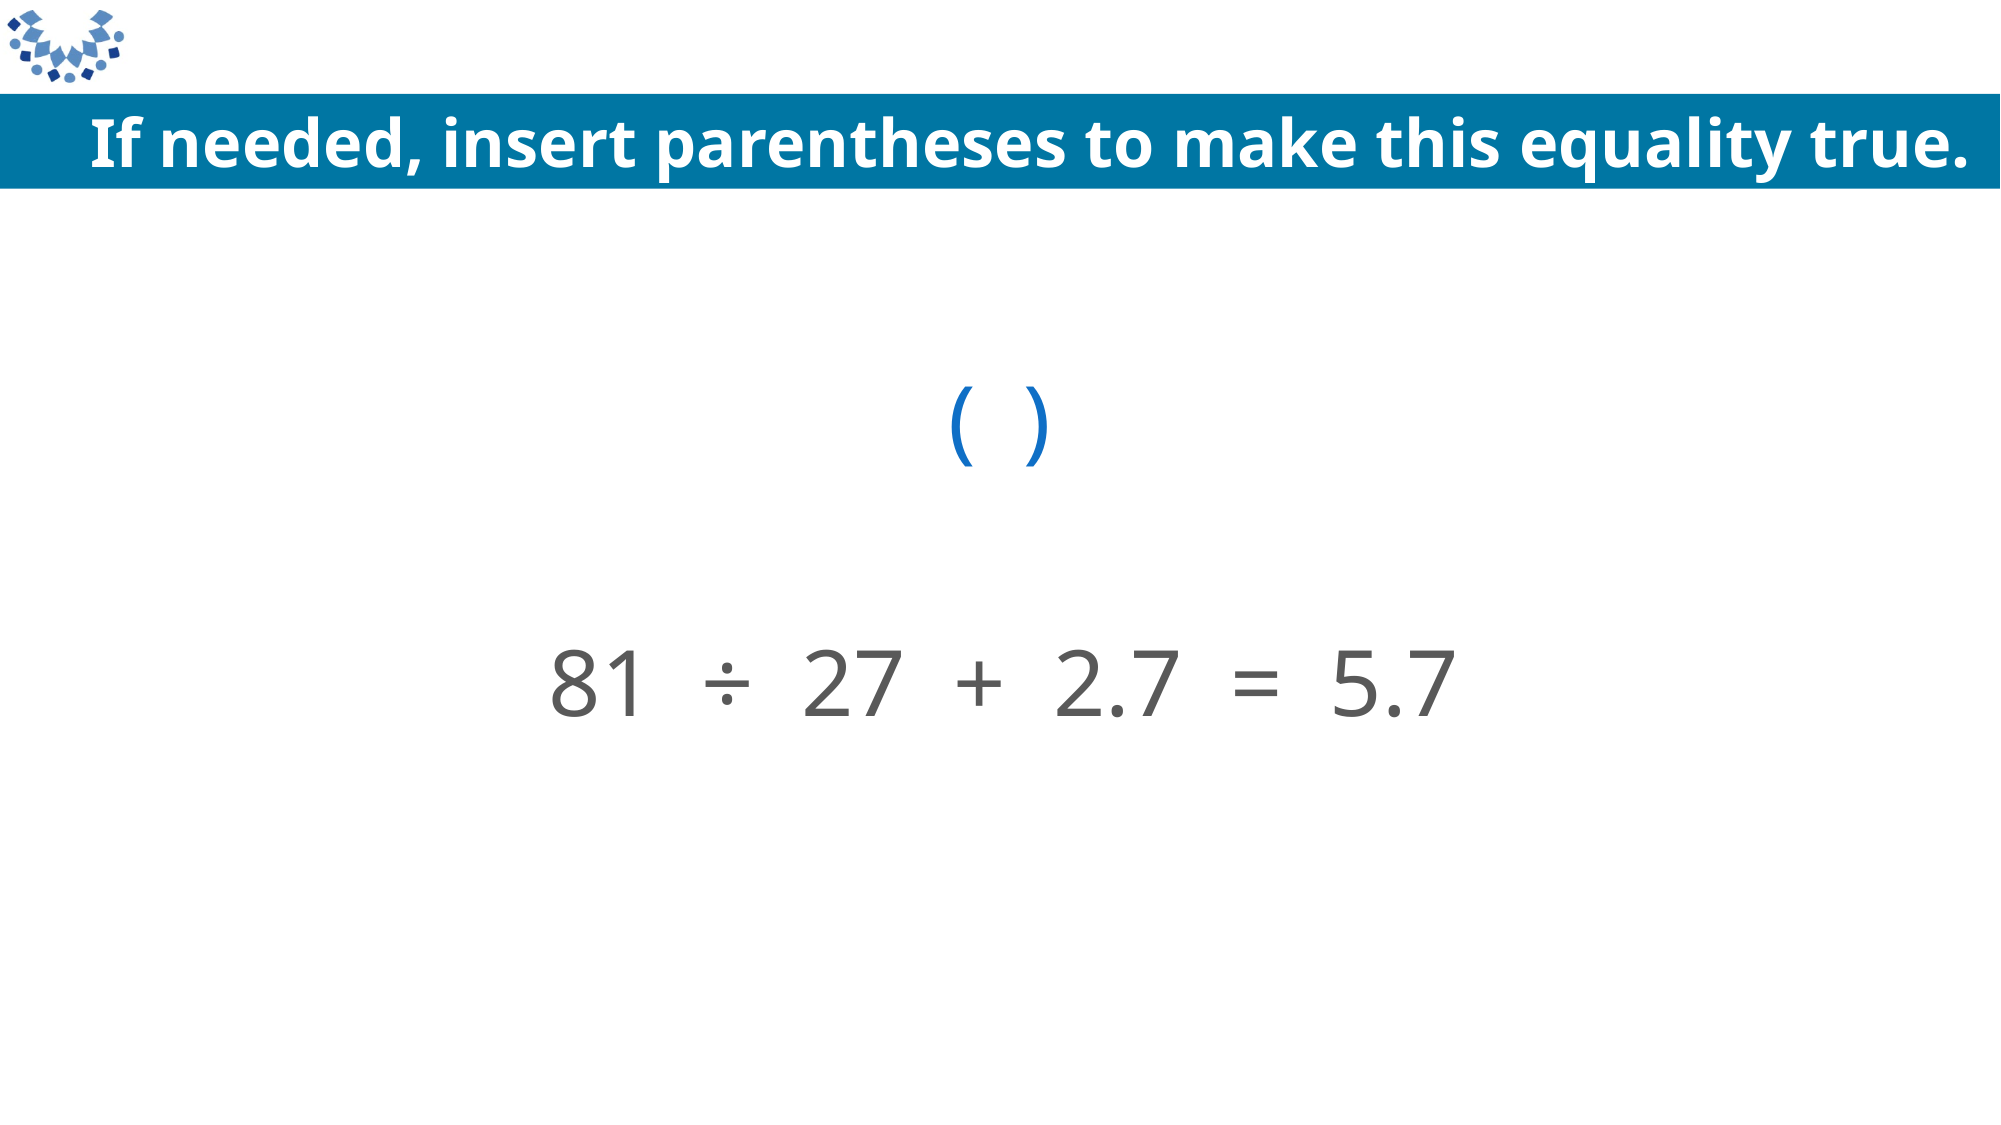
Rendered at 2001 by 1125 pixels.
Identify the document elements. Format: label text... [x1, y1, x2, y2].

picture [0, 10, 129, 87]
text_box ( ) [933, 353, 1067, 479]
text_box If needed, insert parentheses to make this equality true. [0, 93, 2000, 189]
text_box 81 ÷ 27 + 2.7 = 5.7 [449, 562, 1550, 743]
